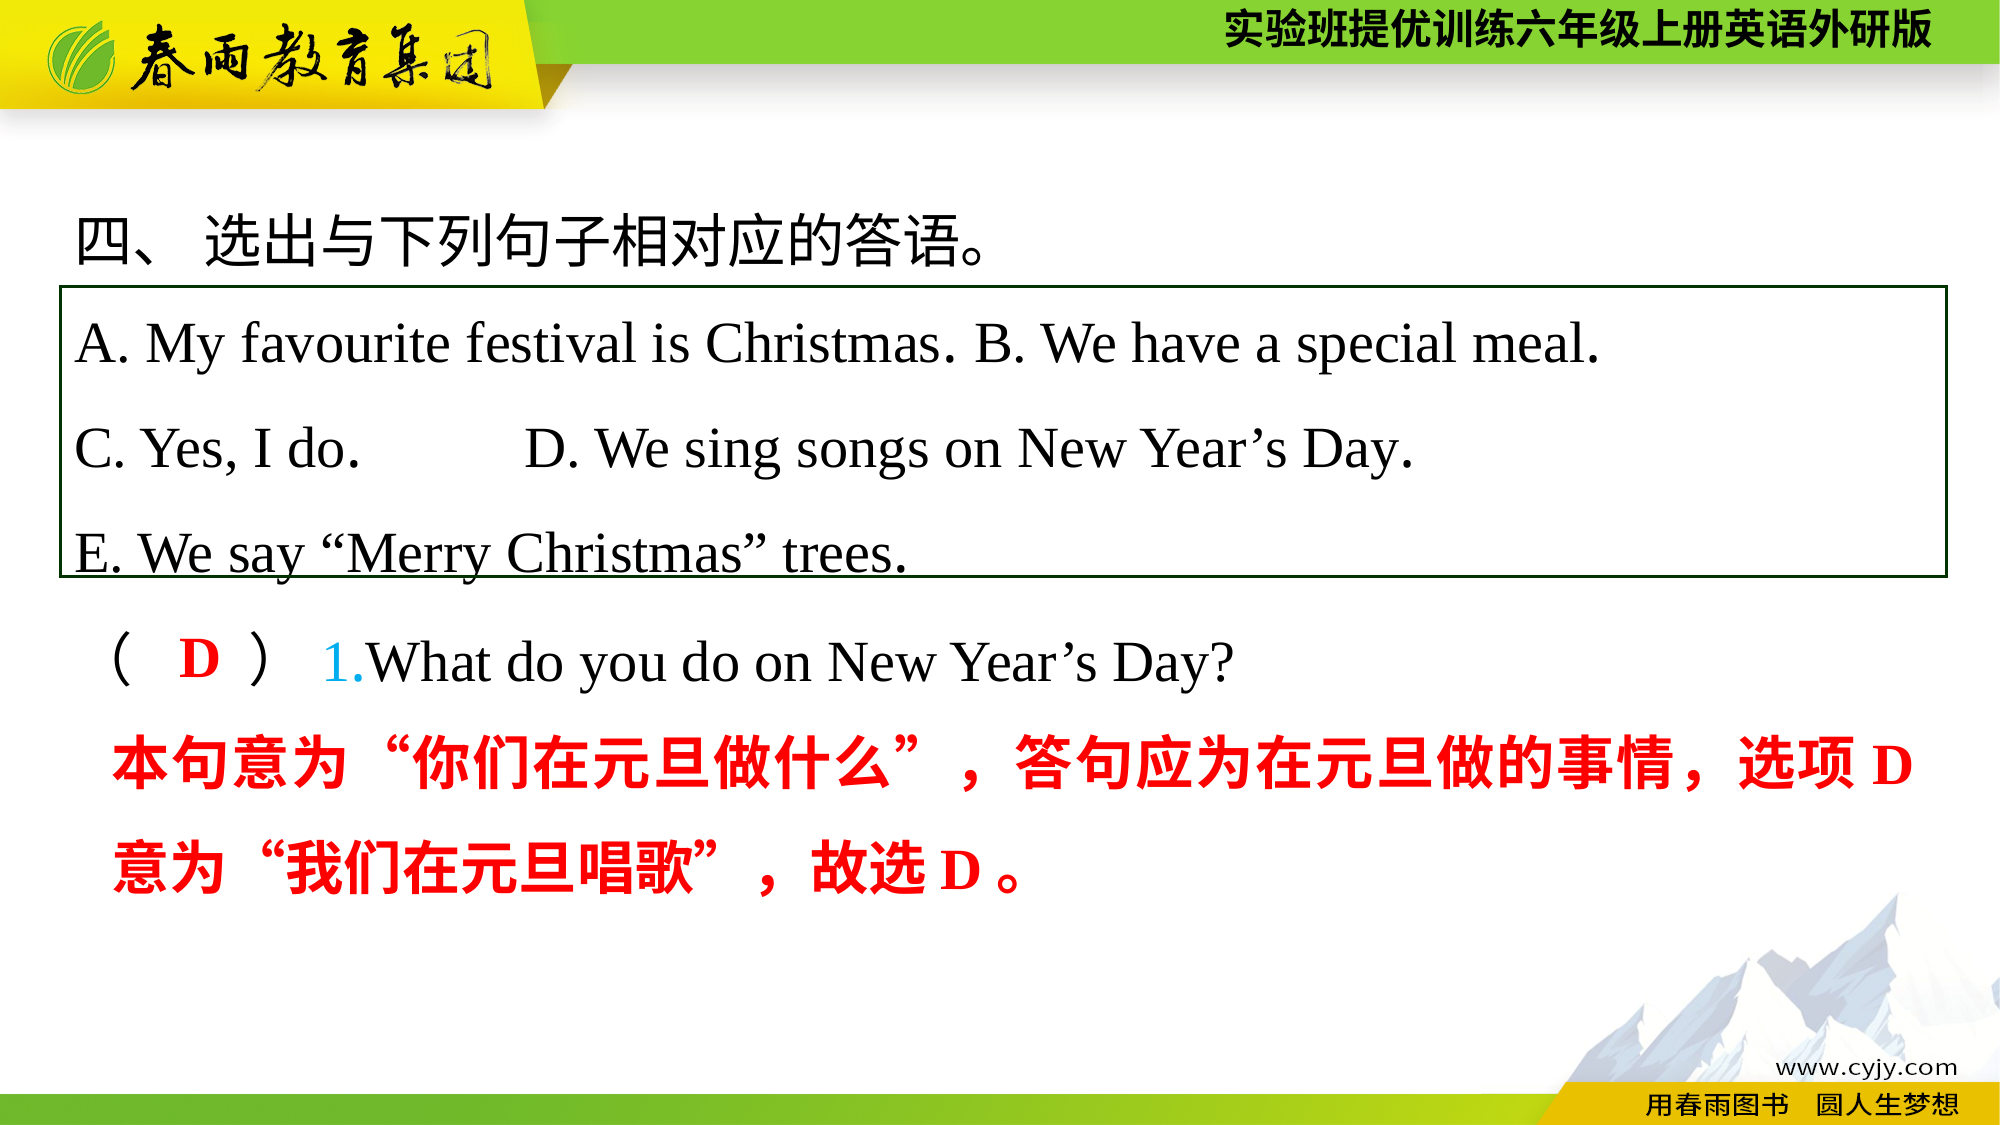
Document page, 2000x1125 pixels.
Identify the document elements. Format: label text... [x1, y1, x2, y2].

text_box [60, 286, 1947, 577]
text_box A. My favourite festival is Christmas. B. We have a special meal. C. Yes, I do. D. We sing songs on New Year’s Day. E. We say “Merry Christmas” trees. [59, 261, 1945, 592]
text_box 本句意为“你们在元旦做什么”，答句应为在元旦做的事情，选项D意为“我们在元旦唱歌”，故选D。 [96, 683, 1944, 909]
list 四、 选出与下列句子相对应的答语。 （ ）1.What do you do on New Year’s Day? [237, 592, 1944, 683]
text_box D [164, 592, 237, 683]
list 四、 选出与下列句子相对应的答语。 （ ）1.What do you do on New Year’s Day? [59, 592, 164, 707]
list 四、 选出与下列句子相对应的答语。 （ ）1.What do you do on New Year’s Day? [59, 161, 1944, 261]
picture [0, 0, 2000, 1125]
